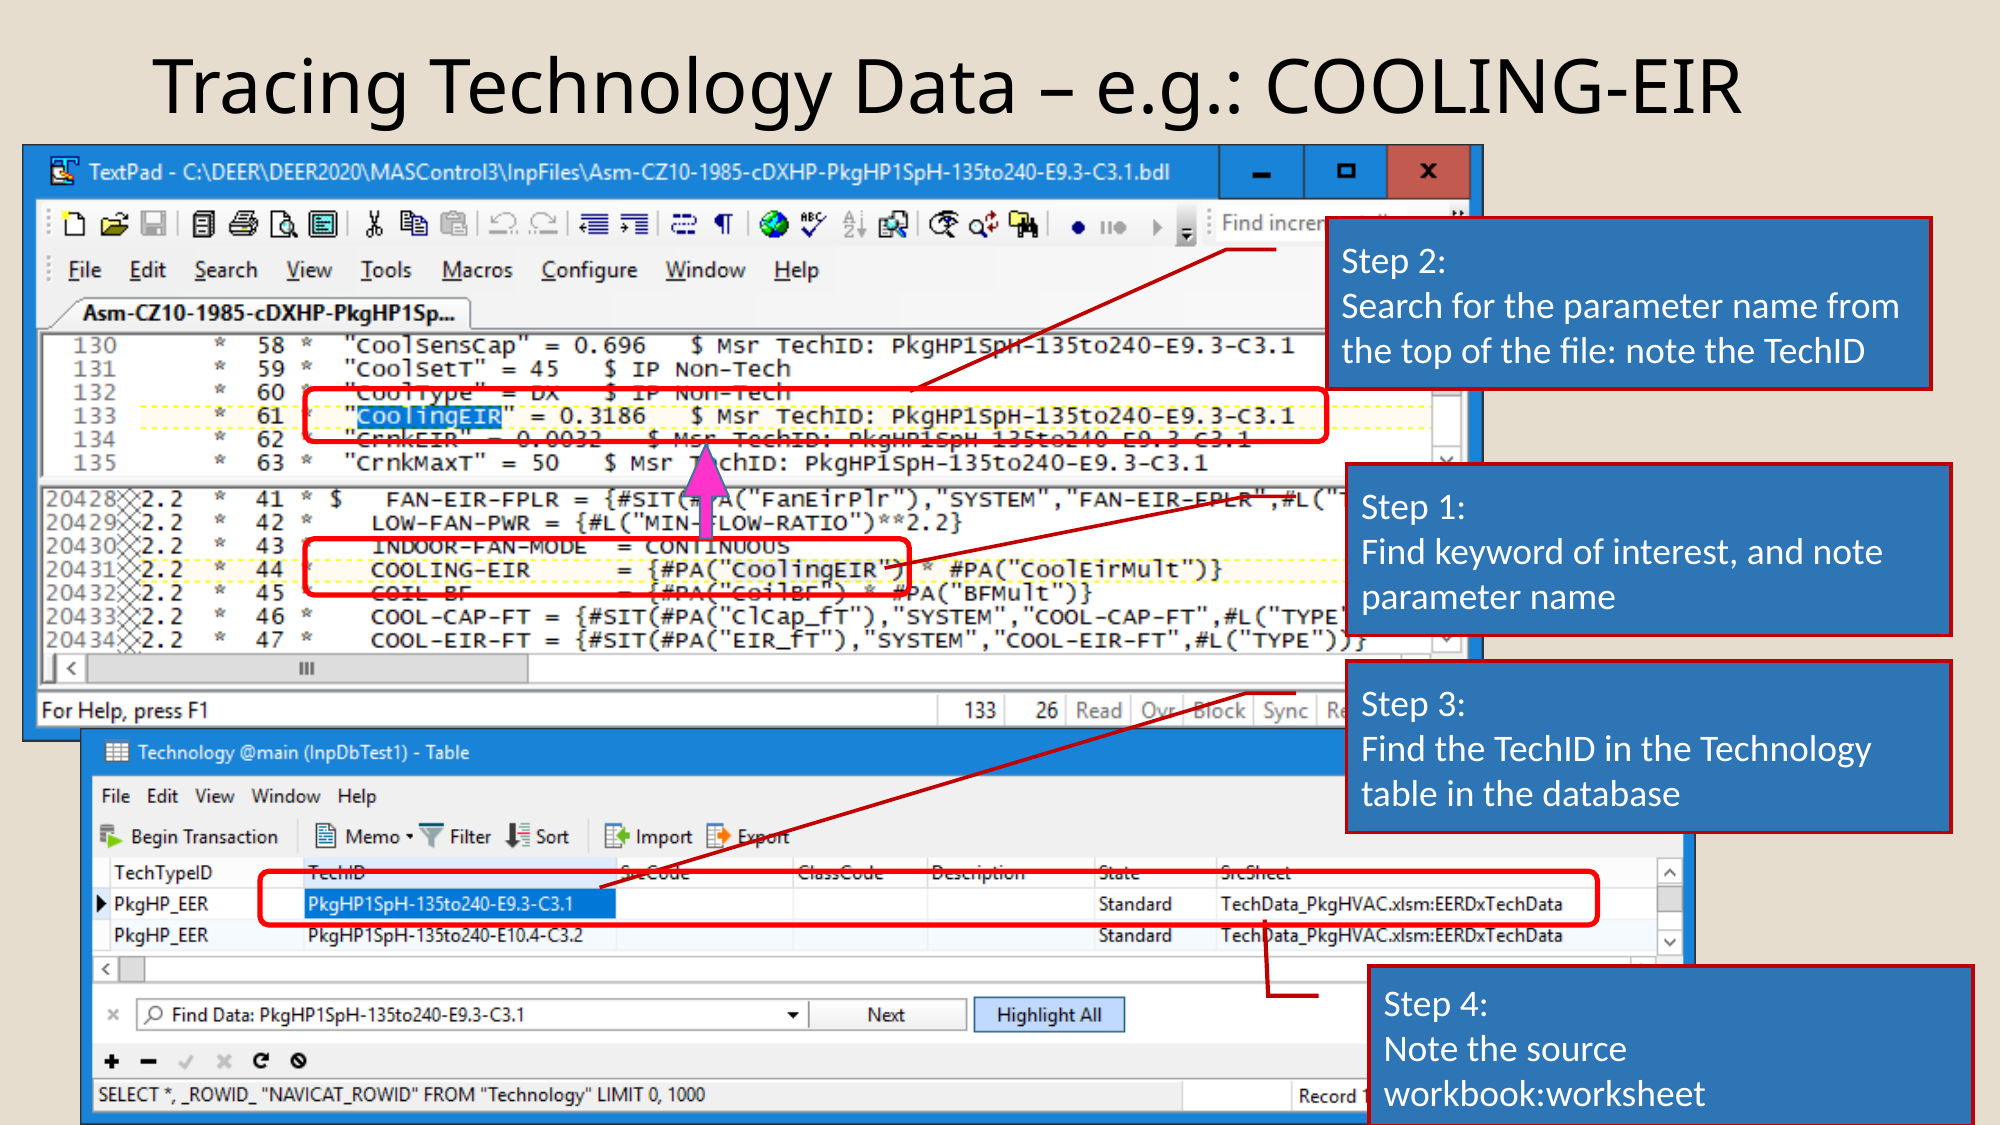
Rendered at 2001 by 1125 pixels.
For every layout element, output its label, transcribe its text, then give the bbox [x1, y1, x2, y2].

text_box Step 4: Note the source workbook:worksheet [1696, 965, 1974, 1125]
text_box Step 2: Search for the parameter name from the top of the file: note the TechID [1484, 216, 1932, 390]
title Tracing Technology Data – e.g.: COOLING-EIR [137, 32, 1863, 145]
text_box Step 1: Find keyword of interest, and note parameter name [1484, 463, 1952, 637]
picture [22, 144, 1696, 1125]
text_box Step 3: Find the TechID in the Technology table in the database [1484, 660, 1952, 834]
